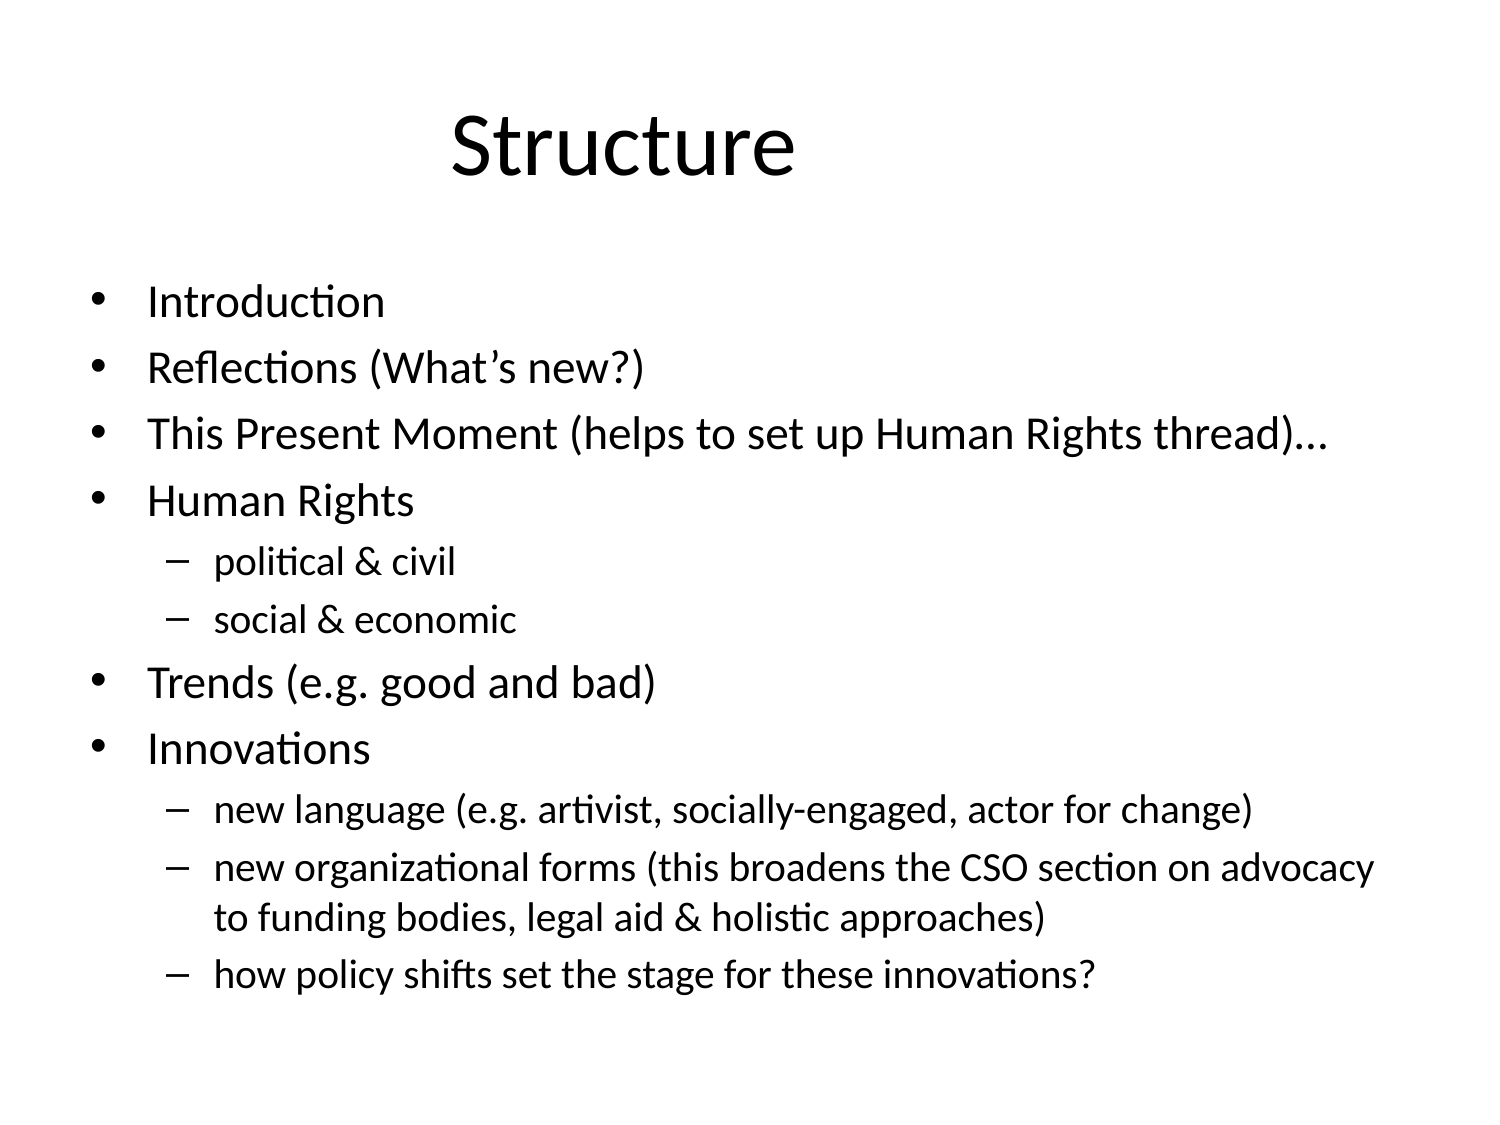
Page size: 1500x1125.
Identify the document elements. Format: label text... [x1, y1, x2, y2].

list Introduction Reflections (What’s new?) This Present Moment (helps to set up Human Rights thread)… Human Rights political & civil social & economic Trends (e.g. good and bad) Innovations new language (e.g. artivist, socially-engaged, actor for change) new organizational forms (this broadens the CSO section on advocacy to funding bodies, legal aid & holistic approaches) how policy shifts set the stage for these innovations? [75, 262, 1425, 1005]
title Structure [75, 45, 1425, 233]
